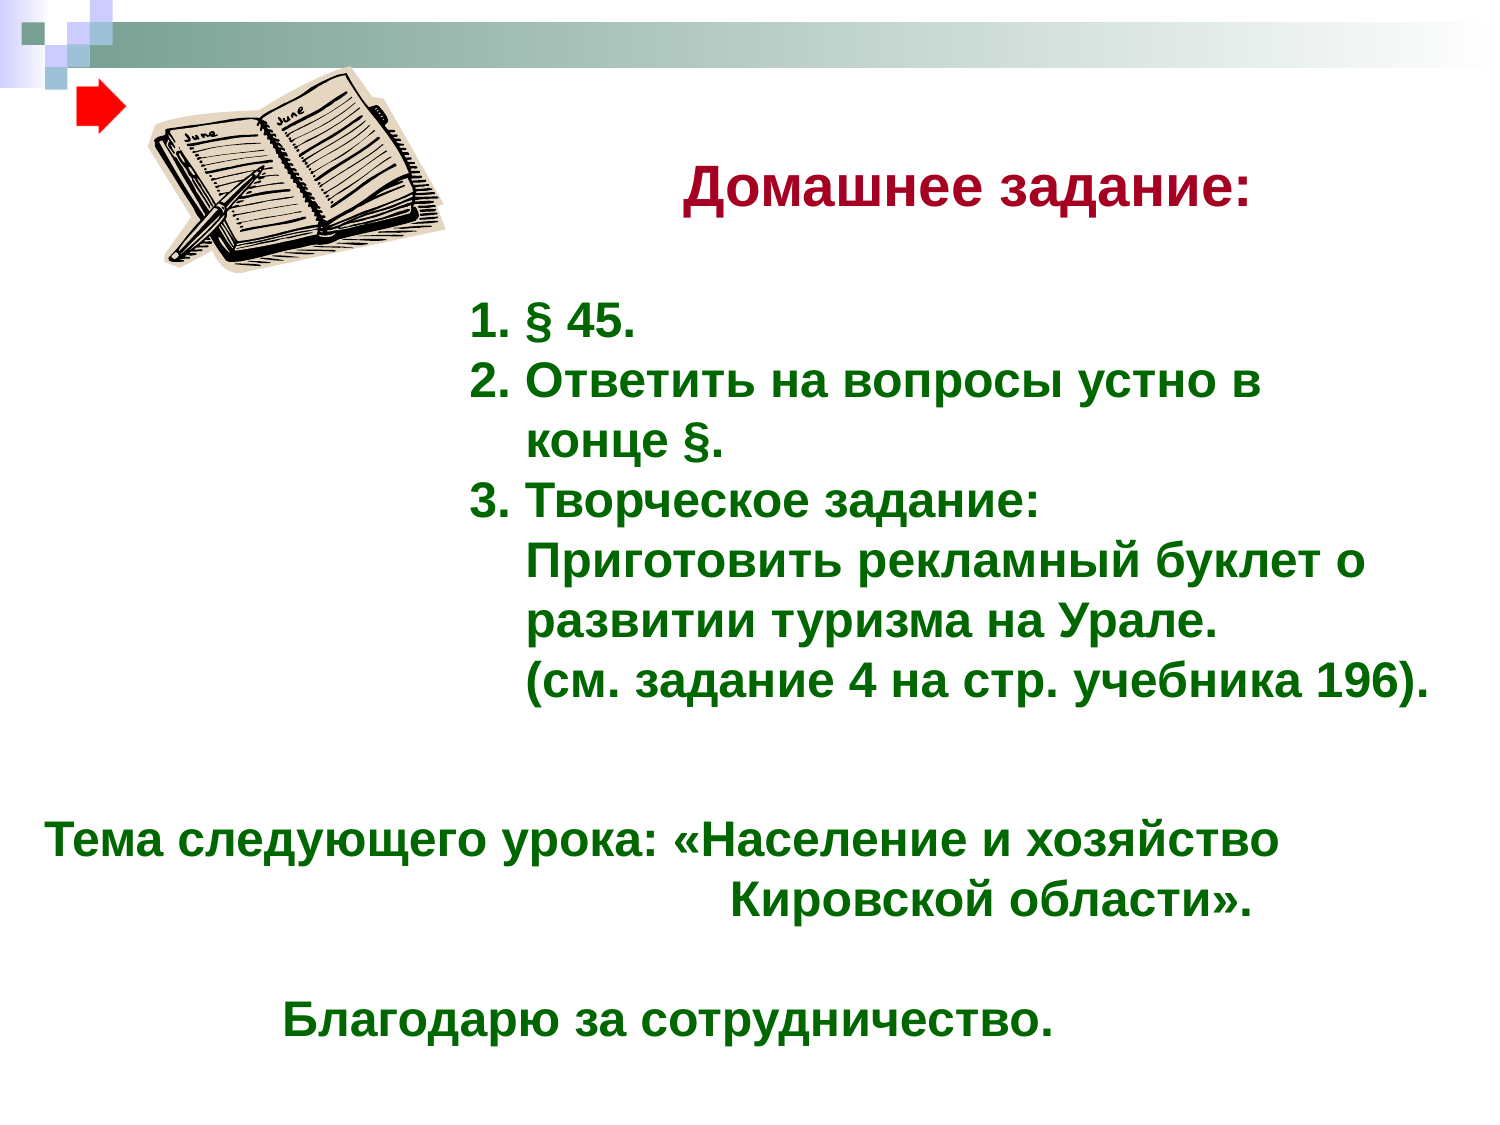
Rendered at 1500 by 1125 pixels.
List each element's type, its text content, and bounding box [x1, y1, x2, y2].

text_box Домашнее задание: 1. § 45. 2. Ответить на вопросы устно в конце §. 3. Творческое задание: Приготовить рекламный буклет о развитии туризма на Урале. (см. задание 4 на стр. учебника 196). [454, 140, 1483, 716]
picture [76, 77, 132, 135]
text_box Тема следующего урока: «Население и хозяйство Кировской области». Благодарю за сотрудничество. [29, 798, 1500, 1125]
picture [147, 66, 446, 281]
